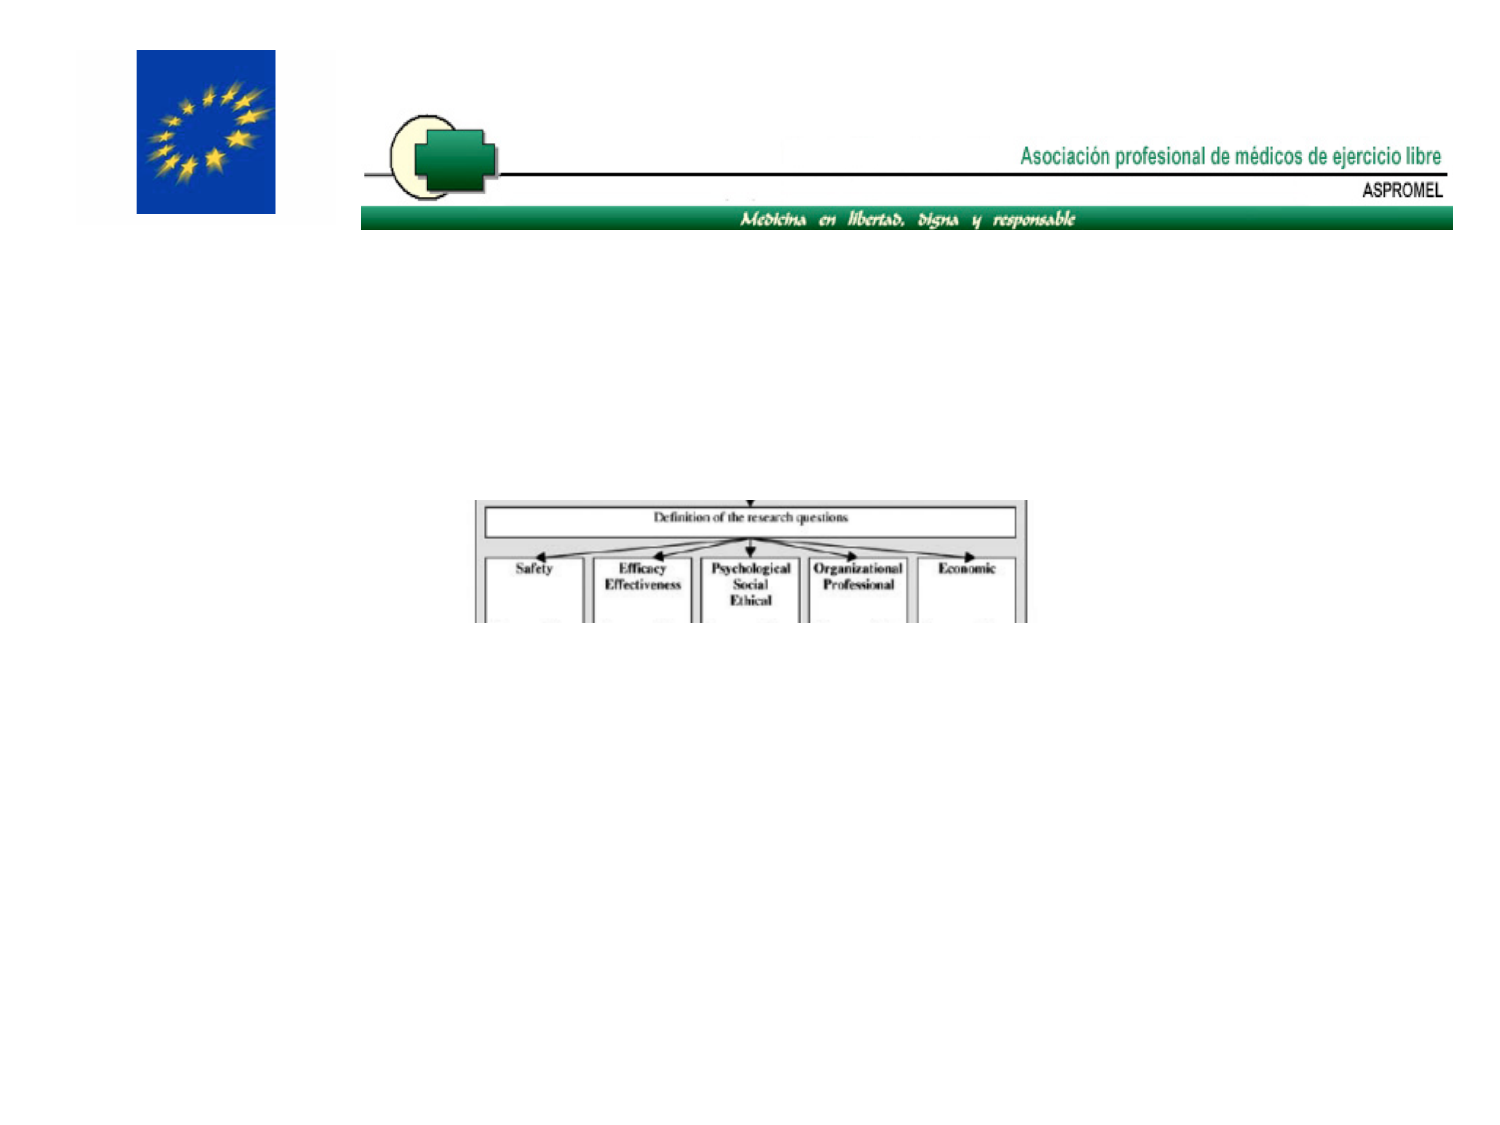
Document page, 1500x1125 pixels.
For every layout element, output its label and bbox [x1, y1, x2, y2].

text_box [75, 50, 336, 226]
text_box [361, 108, 1453, 230]
picture [458, 499, 1042, 624]
